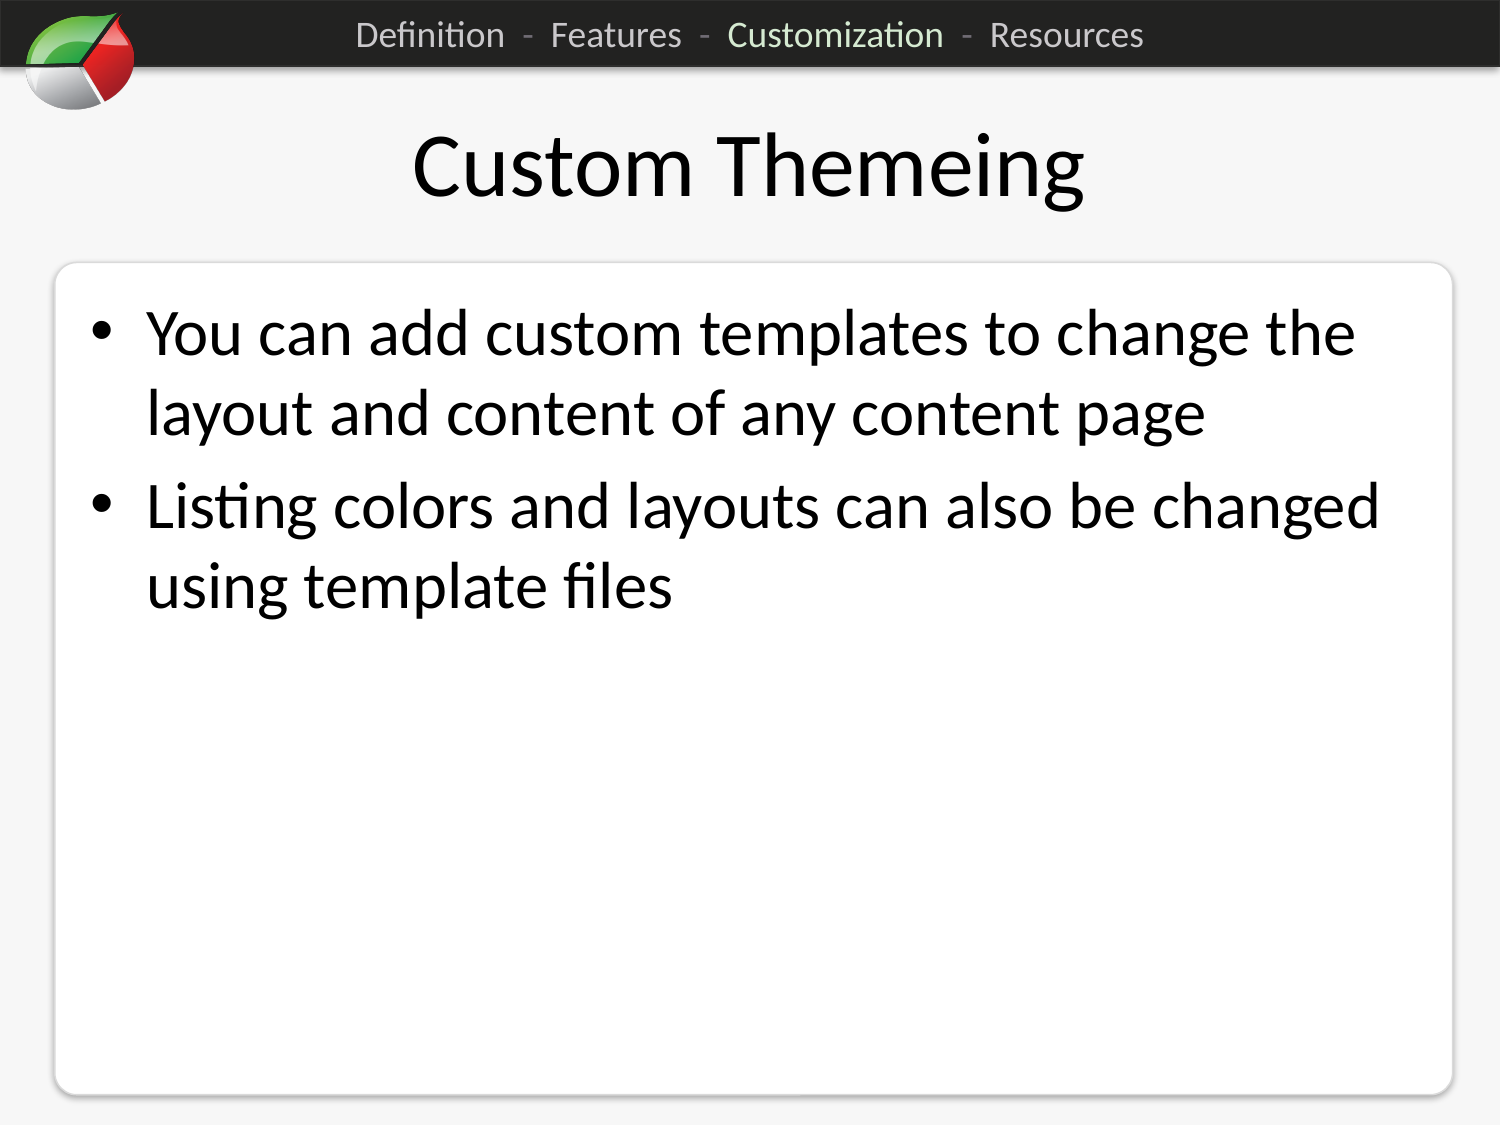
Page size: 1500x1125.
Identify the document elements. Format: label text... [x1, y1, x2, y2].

list You can add custom templates to change the layout and content of any content page Listing colors and layouts can also be changed using template files [75, 281, 1425, 1076]
picture [24, 6, 138, 112]
text_box Definition - Features - Customization - Resources [0, 0, 1500, 67]
text_box [53, 261, 1454, 1096]
title Custom Themeing [75, 76, 1425, 254]
